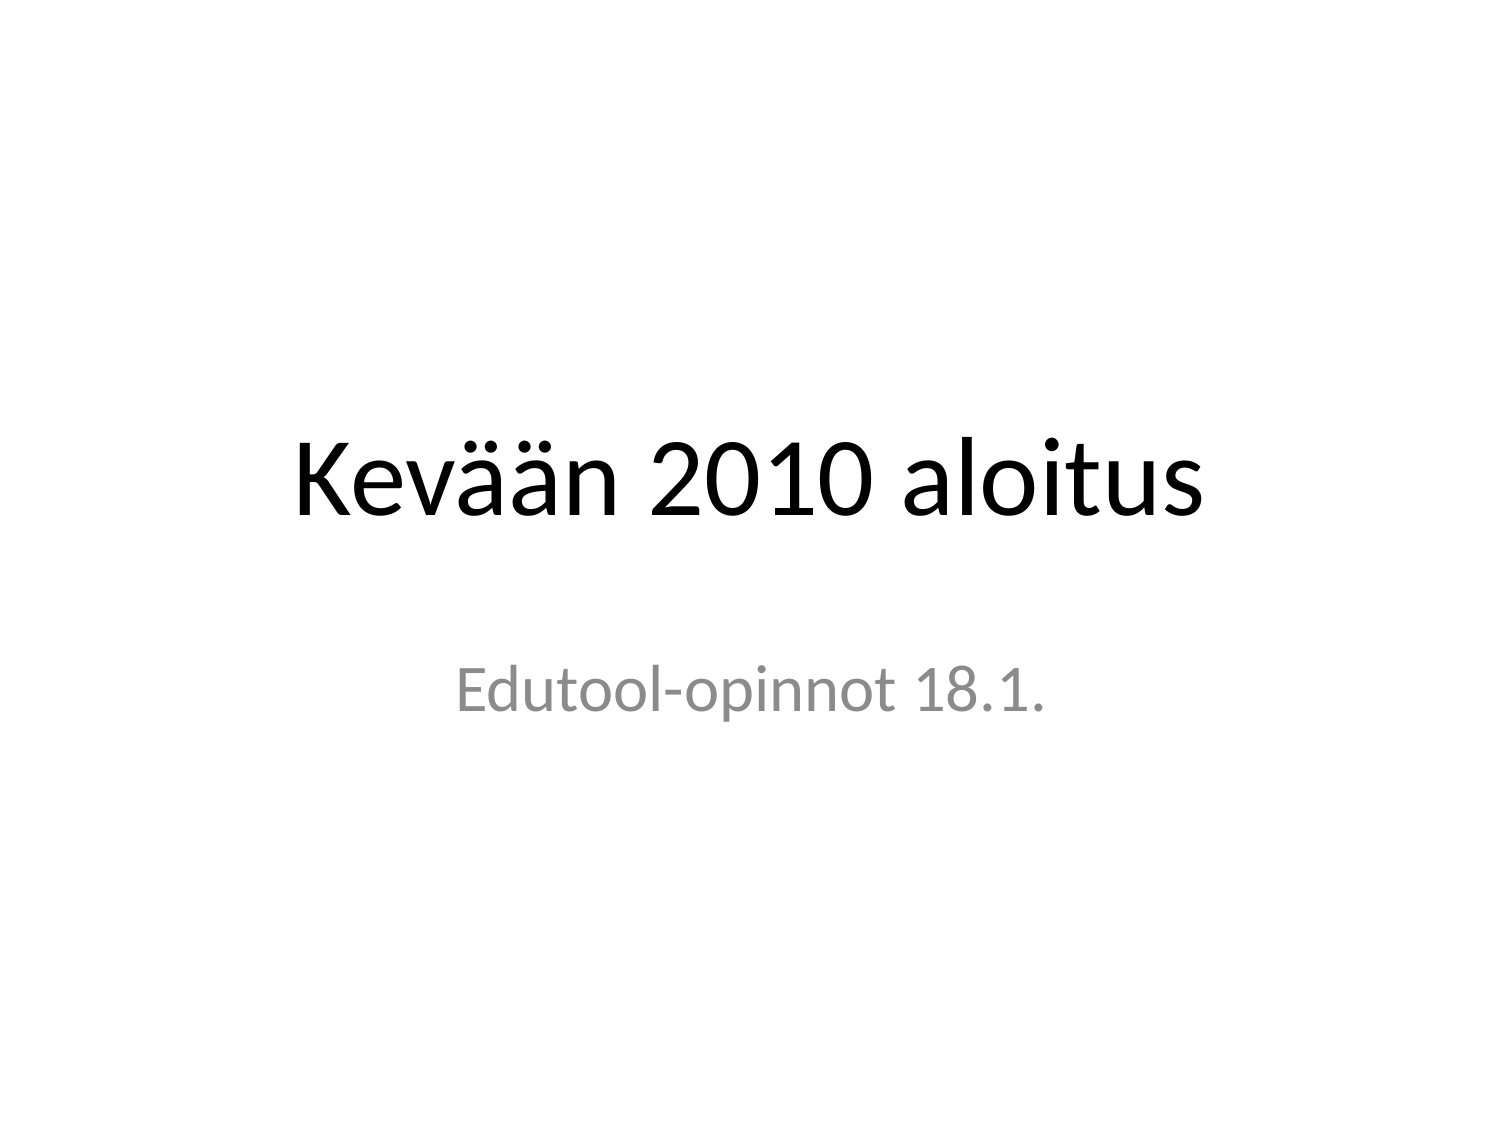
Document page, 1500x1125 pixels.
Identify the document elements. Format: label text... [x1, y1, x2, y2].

subtitle Edutool-opinnot 18.1. [225, 637, 1278, 762]
title Kevään 2010 aloitus [112, 349, 1388, 591]
